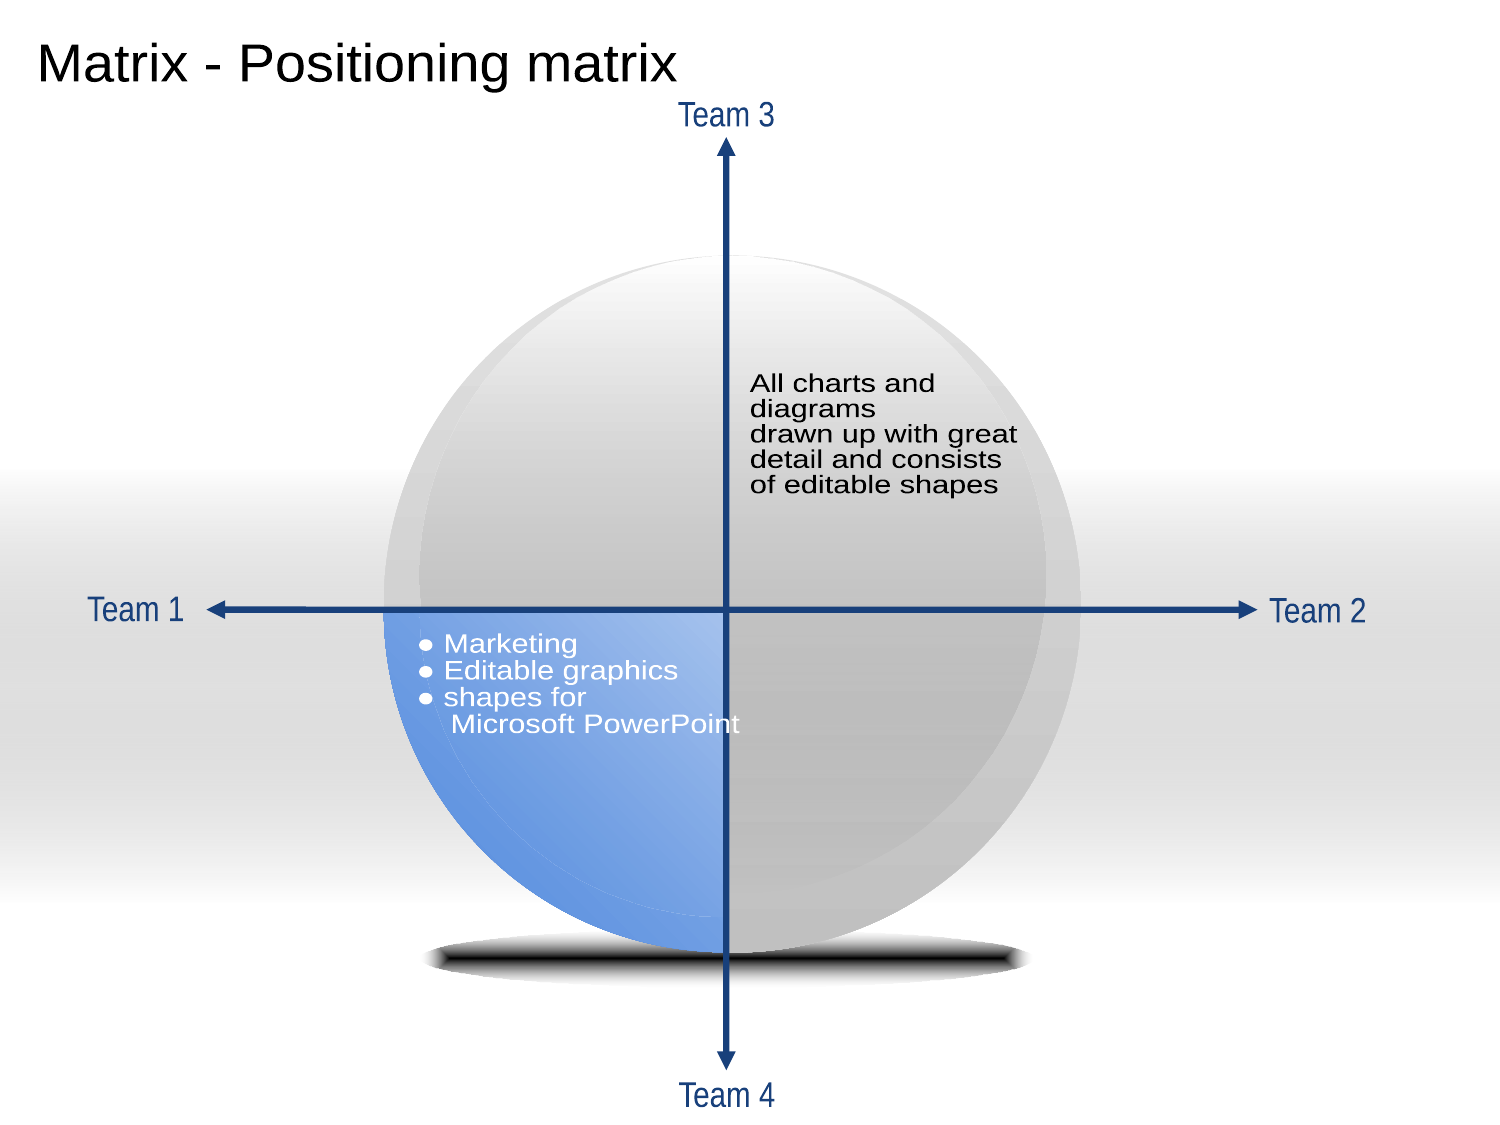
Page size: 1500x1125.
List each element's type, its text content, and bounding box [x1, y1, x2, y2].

text_box [727, 603, 1258, 616]
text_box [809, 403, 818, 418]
text_box [419, 931, 726, 988]
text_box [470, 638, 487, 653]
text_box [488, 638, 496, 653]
text_box [720, 733, 733, 1071]
text_box [383, 610, 726, 953]
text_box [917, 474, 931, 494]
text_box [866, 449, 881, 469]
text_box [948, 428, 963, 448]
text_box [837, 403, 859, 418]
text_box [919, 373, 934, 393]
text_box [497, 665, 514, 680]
text_box [206, 603, 726, 616]
text_box [727, 610, 1081, 953]
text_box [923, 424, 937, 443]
text_box [419, 255, 726, 609]
text_box [720, 137, 733, 718]
text_box [727, 255, 1046, 609]
text_box [801, 262, 1082, 609]
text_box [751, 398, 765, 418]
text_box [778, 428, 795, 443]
text_box [419, 610, 726, 917]
text_box [727, 610, 1044, 894]
text_box Team 1 [136, 602, 158, 622]
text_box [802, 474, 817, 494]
text_box Team 2 [1301, 603, 1317, 623]
text_box [383, 262, 664, 609]
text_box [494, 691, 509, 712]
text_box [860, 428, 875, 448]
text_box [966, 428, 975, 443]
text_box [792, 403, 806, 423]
text_box [727, 931, 1034, 988]
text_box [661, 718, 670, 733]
